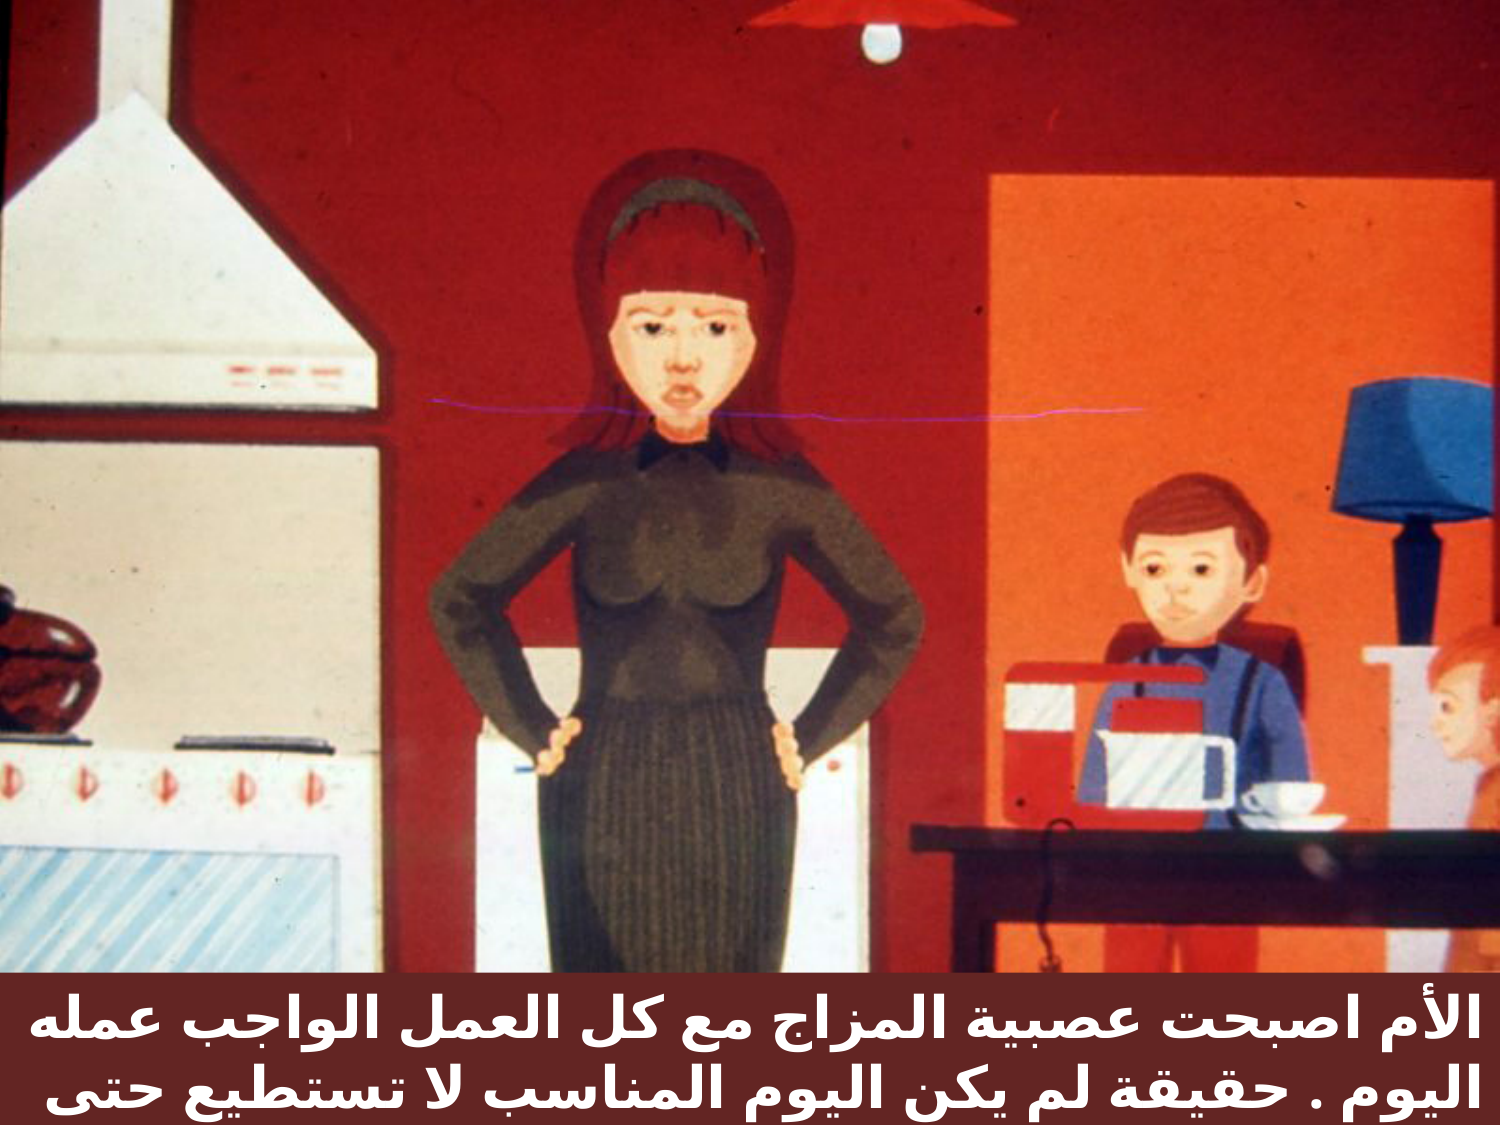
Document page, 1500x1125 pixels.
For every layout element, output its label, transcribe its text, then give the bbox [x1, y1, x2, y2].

picture [0, 0, 1500, 973]
text_box الأم اصبحت عصبية المزاج مع كل العمل الواجب عمله اليوم . حقيقة لم يكن اليوم المناسب لا تستطيع حتى عمل فنجان قهوة . [0, 979, 1500, 1125]
